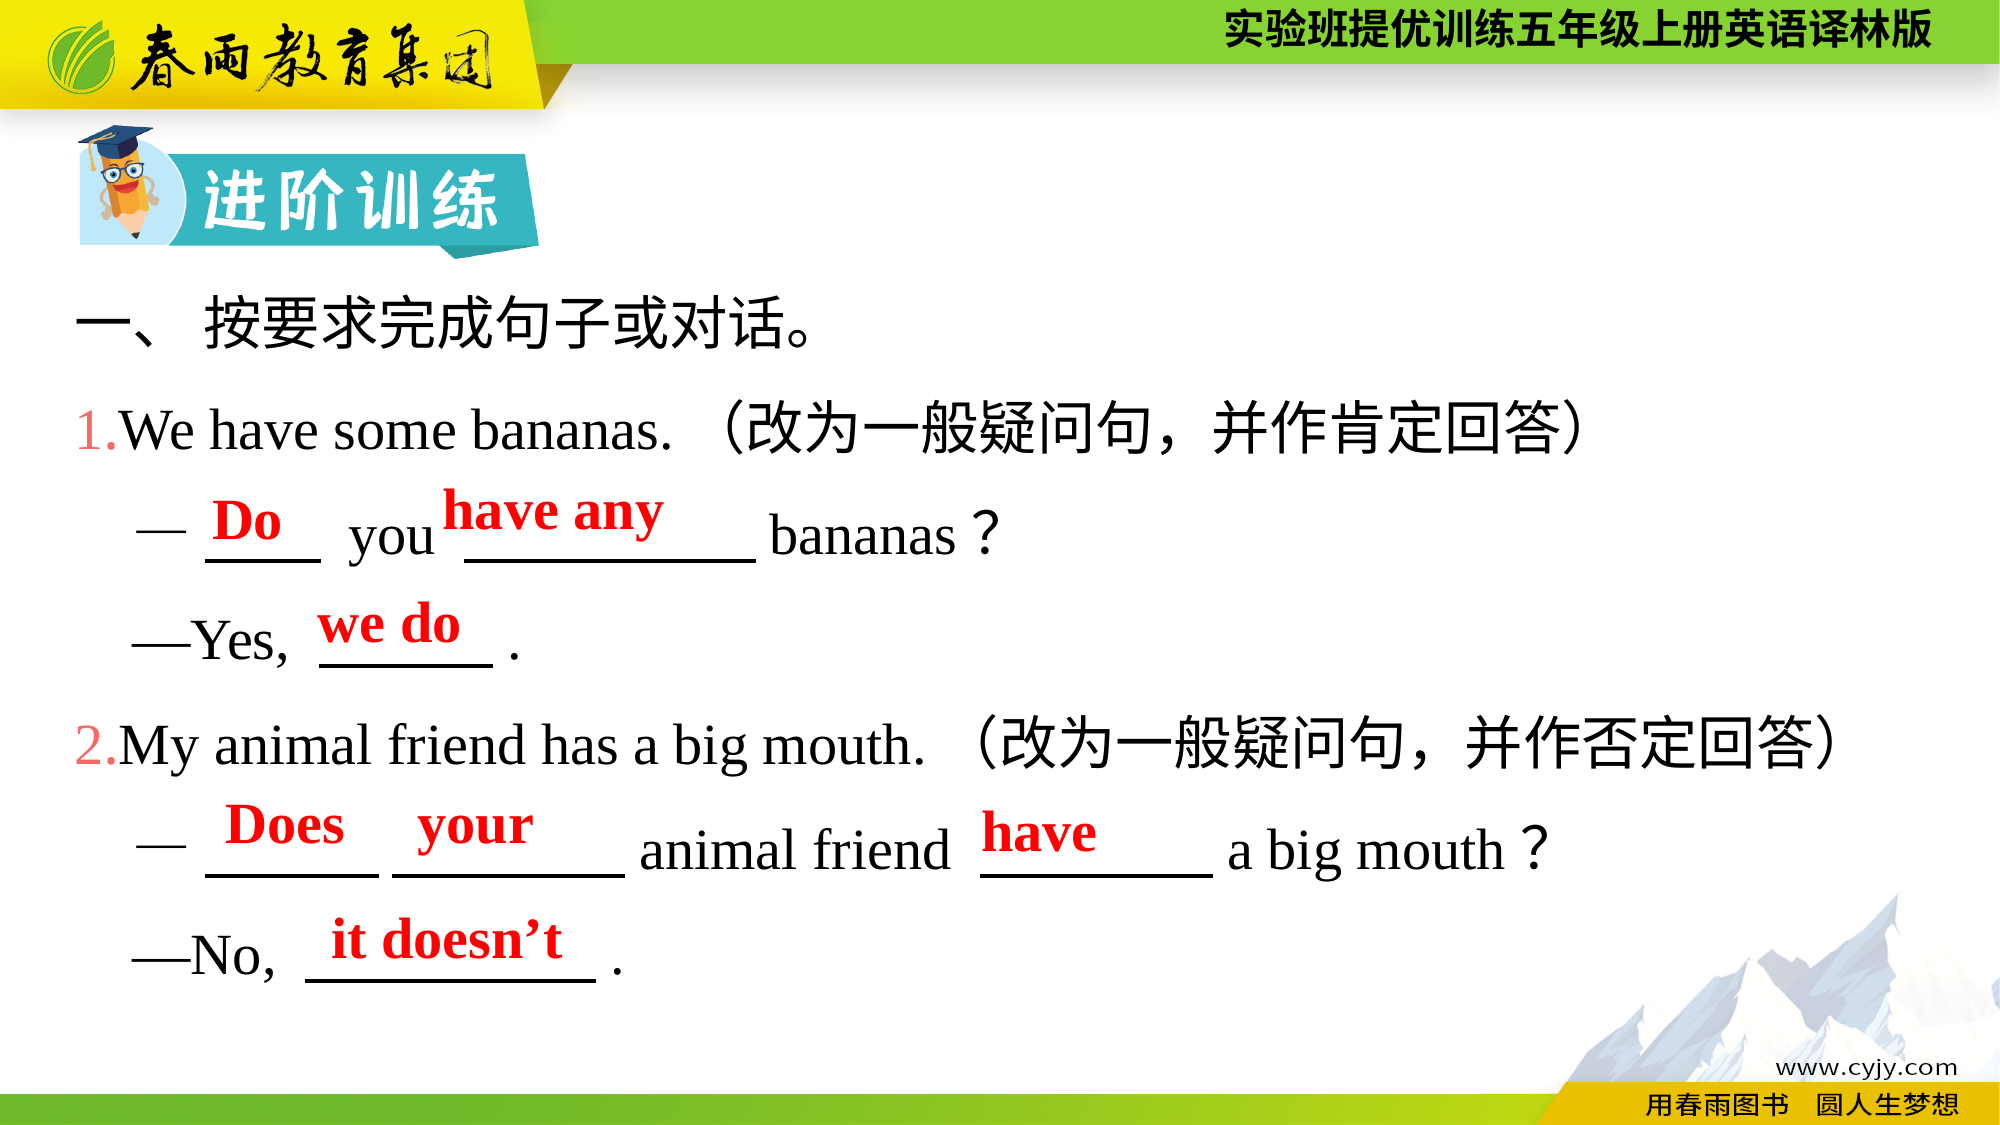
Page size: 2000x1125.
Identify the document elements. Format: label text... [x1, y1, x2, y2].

text_box we do [302, 577, 477, 662]
text_box have [966, 785, 1113, 871]
picture [0, 0, 2000, 1125]
text_box Do [197, 473, 299, 559]
text_box Does your [210, 777, 550, 863]
text_box have any [427, 463, 680, 549]
text_box it doesn’t [316, 893, 578, 978]
list 一、 按要求完成句子或对话。 1.We have some bananas.（改为一般疑问句，并作肯定回答） — you bananas？ —Yes, . 2.My animal friend has a big mouth.（改为一般疑问句，并作否定回答） — animal friend a big mouth？ —No, . [59, 243, 1944, 1002]
